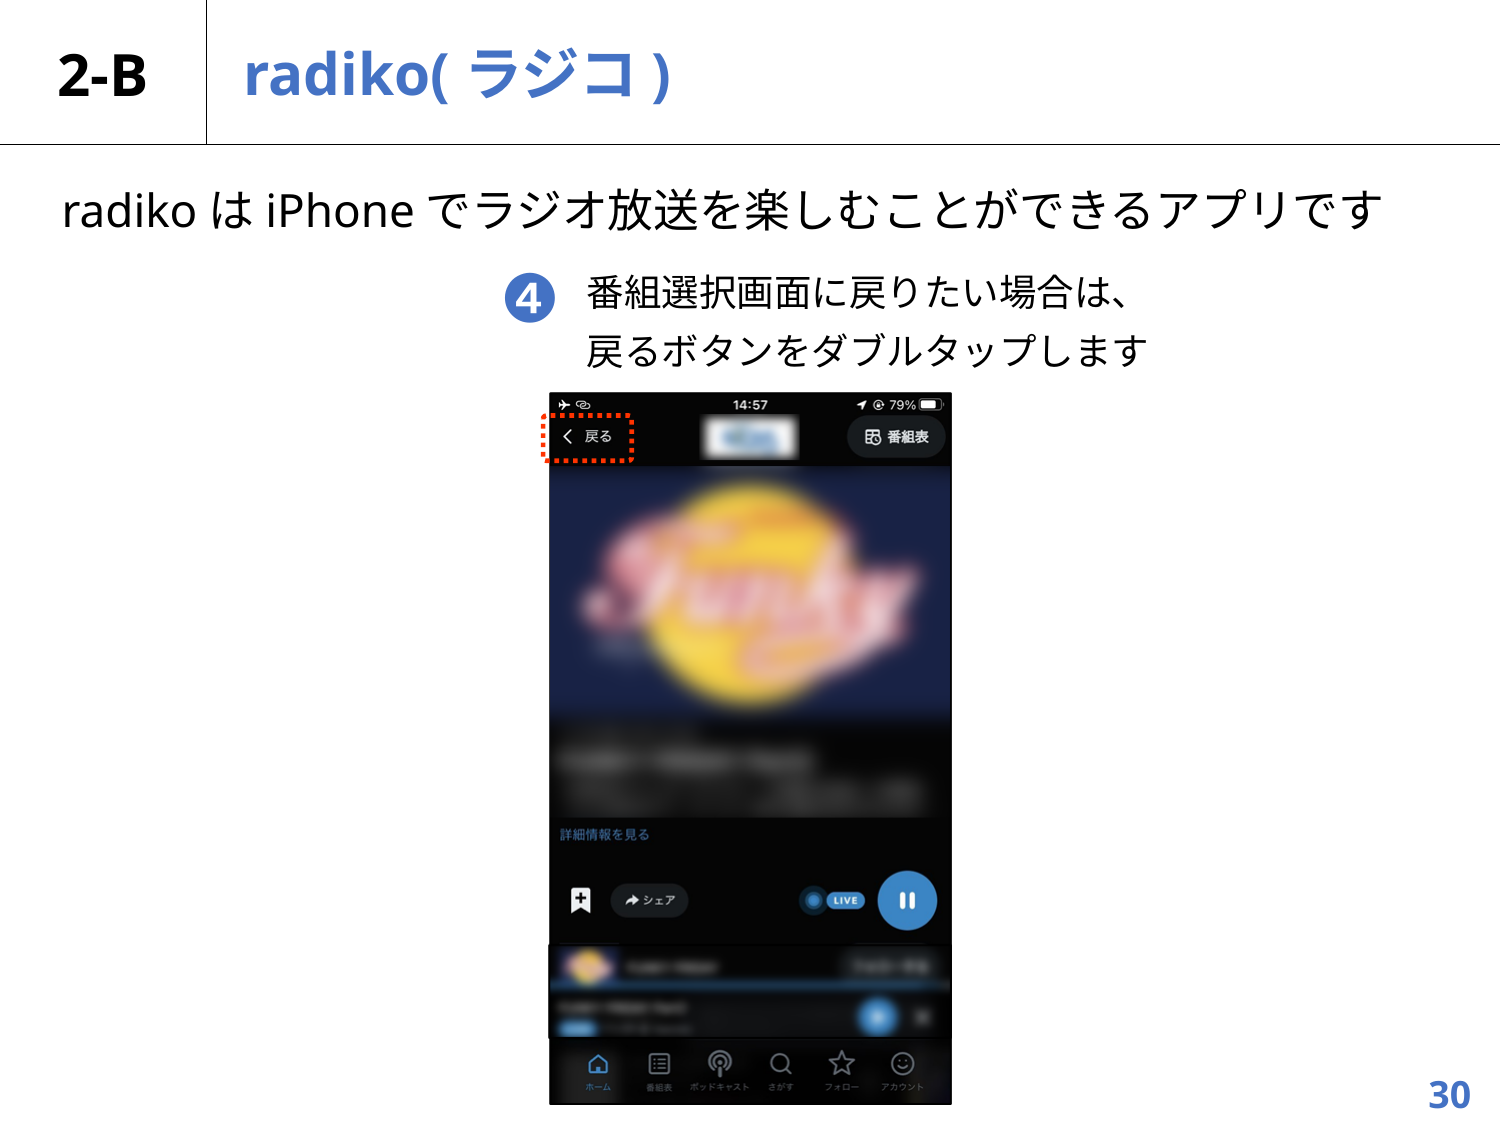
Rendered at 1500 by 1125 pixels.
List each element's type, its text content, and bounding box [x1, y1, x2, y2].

text_box ❹ [486, 248, 563, 343]
picture [548, 392, 952, 1105]
title radiko(ラジコ) [228, 36, 1472, 116]
text_box 番組選択画面に戻りたい場合は、 戻るボタンをダブルタップします [571, 248, 1209, 381]
text_box [542, 414, 548, 462]
text_box 2-B [0, 0, 207, 147]
text_box 30 [1399, 1063, 1500, 1123]
text_box radikoはiPhoneでラジオ放送を楽しむことができるアプリです [46, 180, 1500, 274]
